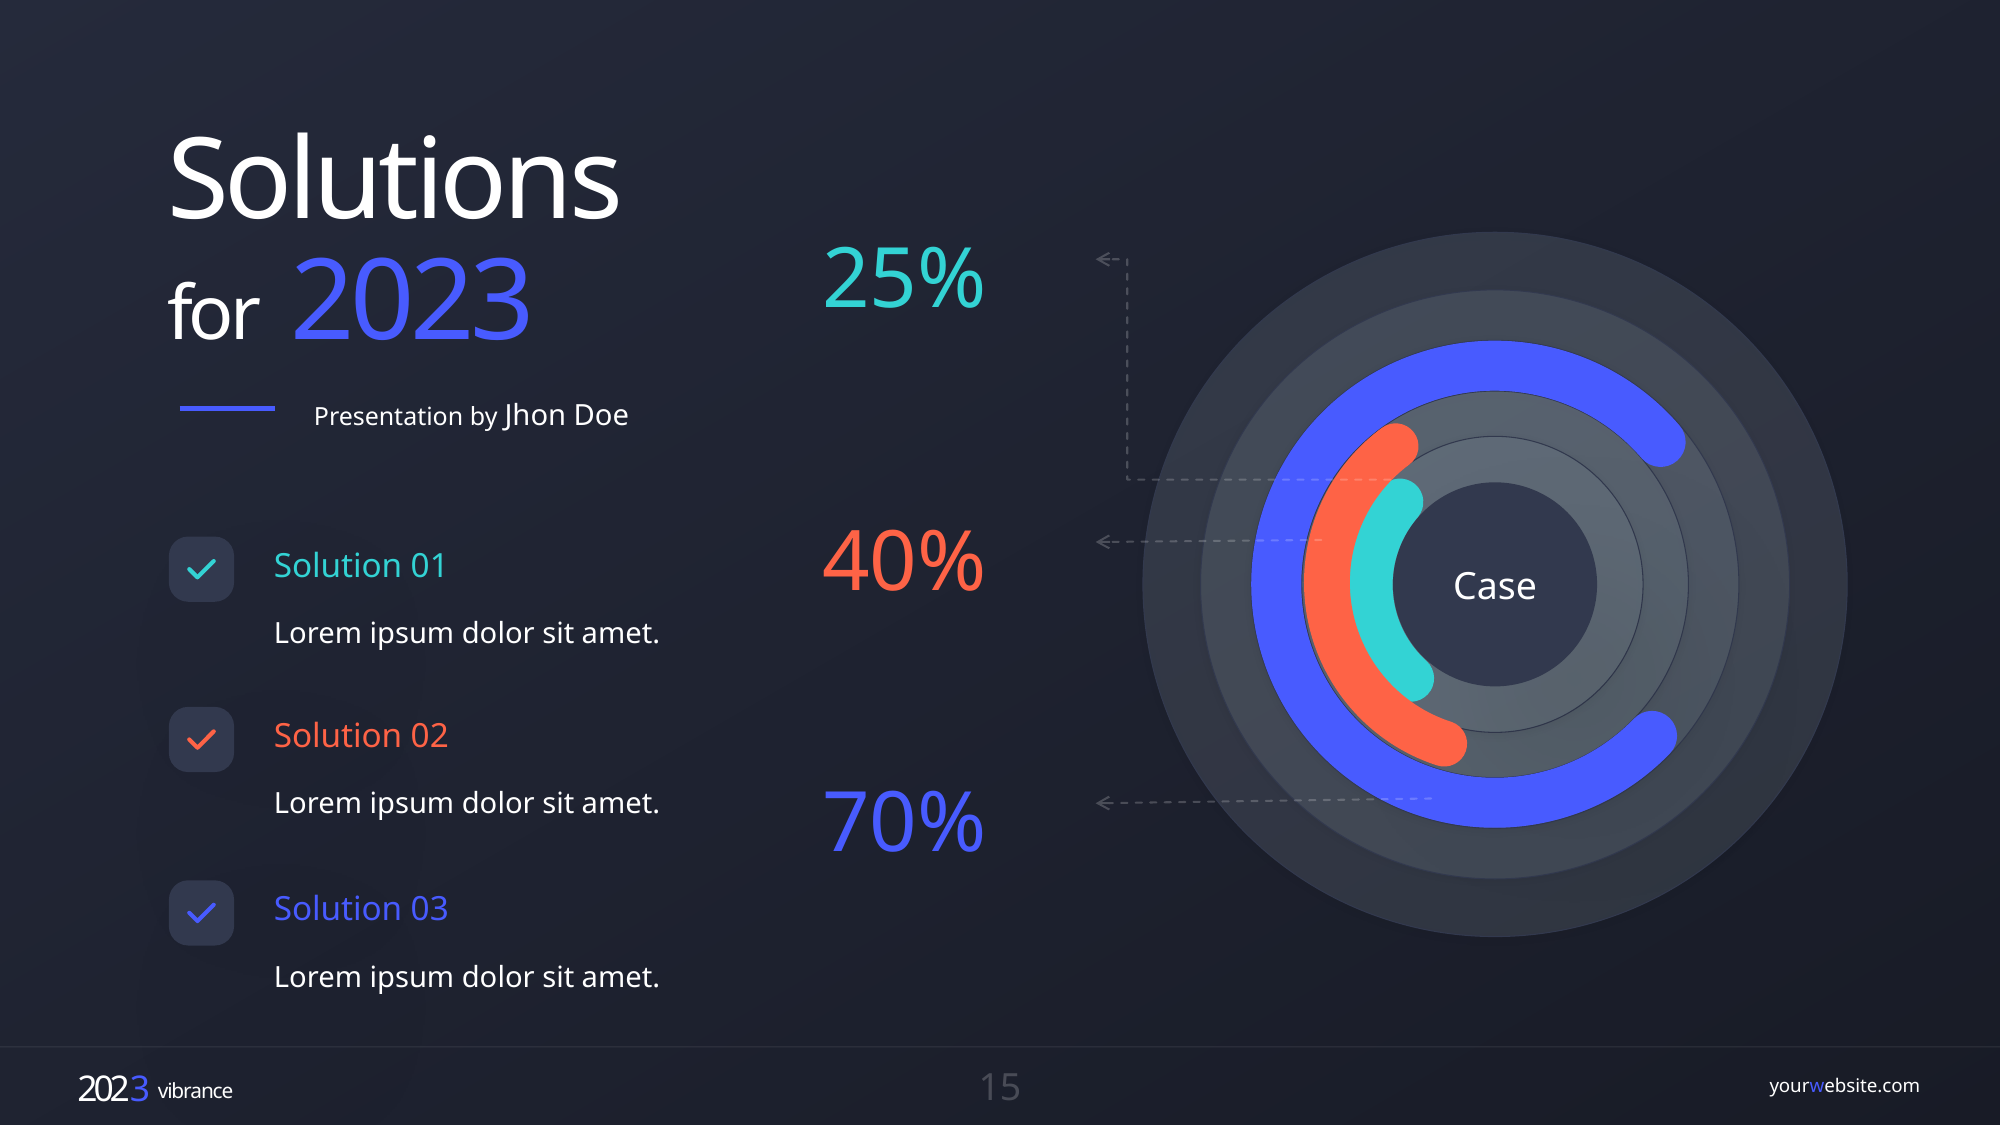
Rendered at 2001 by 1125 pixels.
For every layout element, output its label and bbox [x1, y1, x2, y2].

text_box [168, 868, 916, 997]
text_box [152, 113, 757, 437]
text_box [168, 694, 916, 824]
text_box [168, 524, 916, 654]
text_box [822, 188, 1848, 937]
